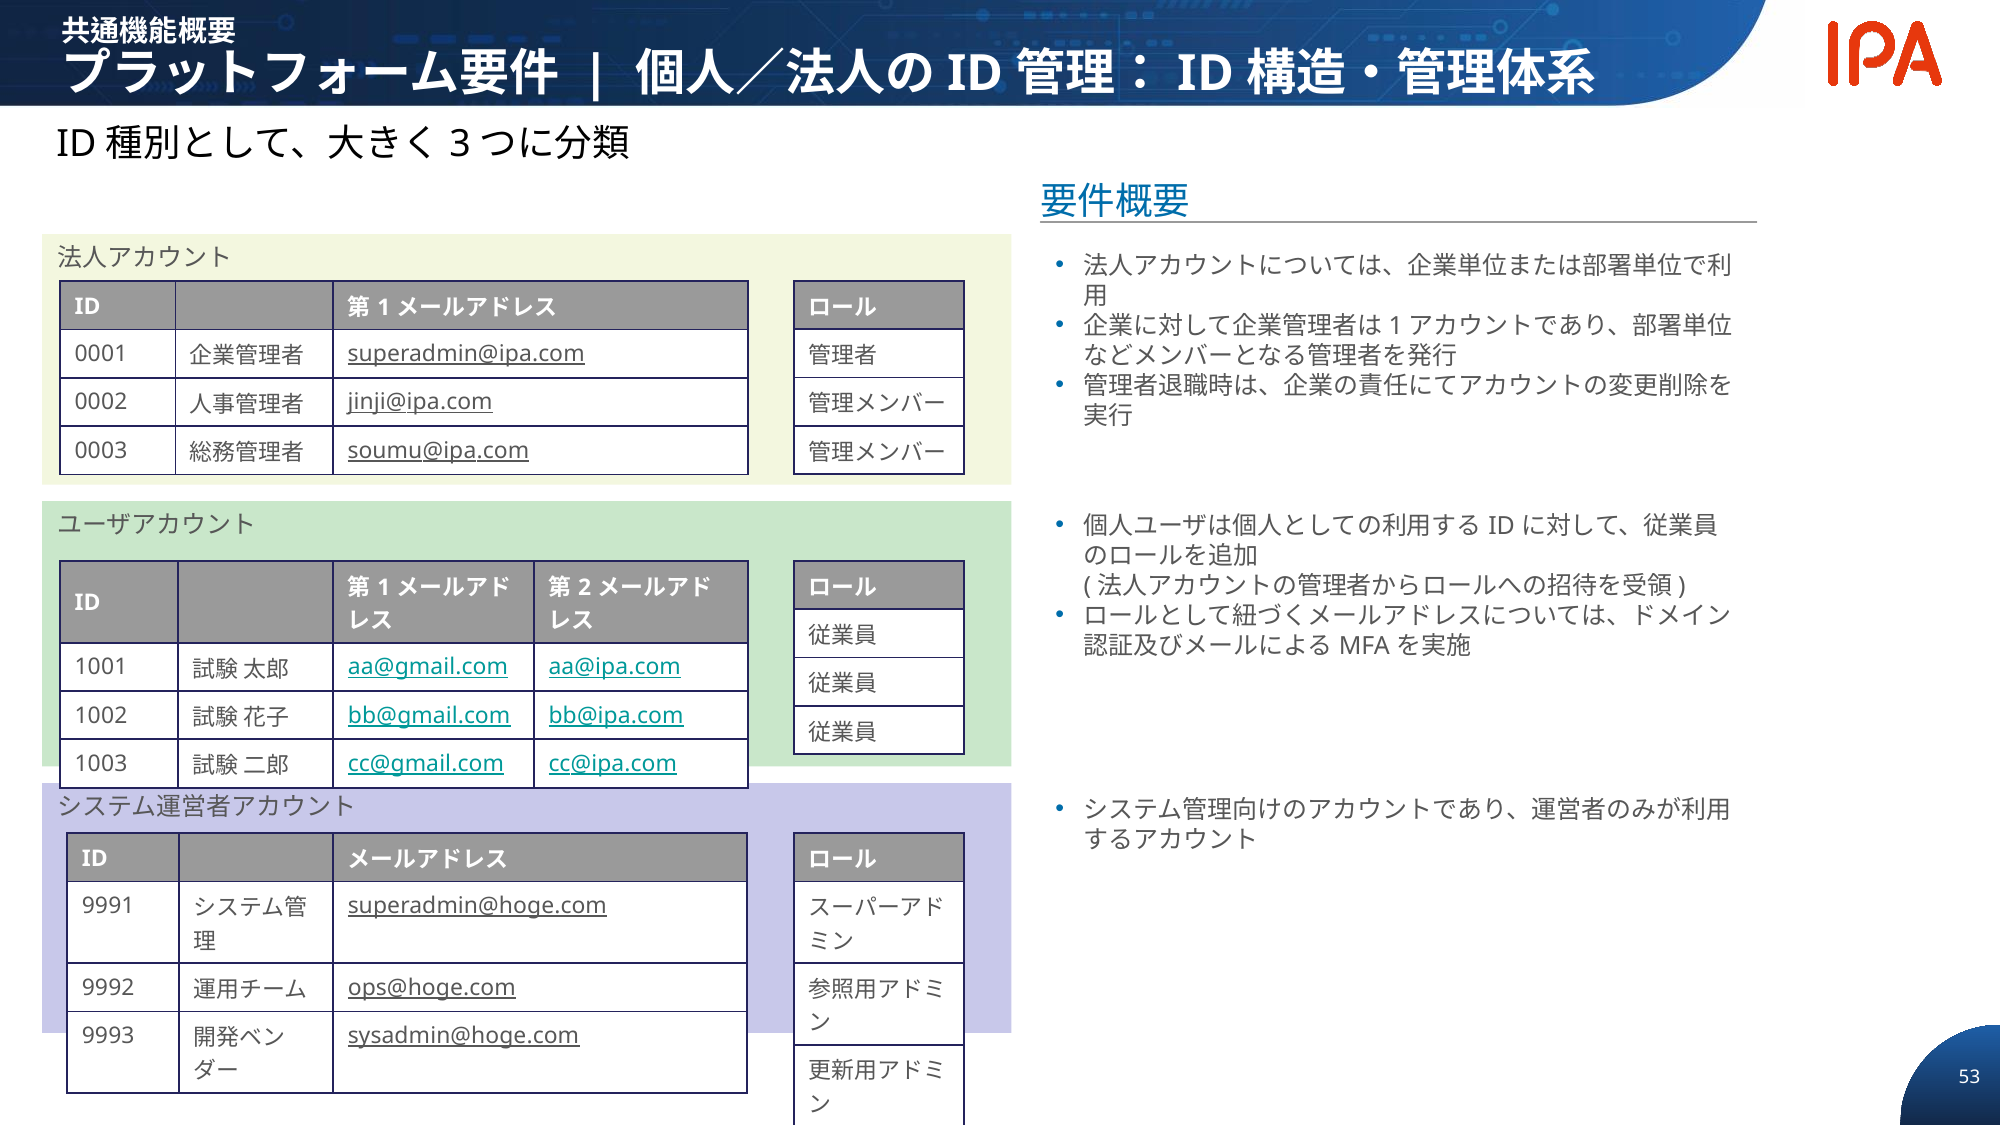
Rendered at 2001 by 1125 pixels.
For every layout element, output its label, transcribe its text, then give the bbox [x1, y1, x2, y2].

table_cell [176, 330, 332, 377]
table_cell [334, 379, 747, 425]
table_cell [180, 882, 332, 962]
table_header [179, 562, 332, 642]
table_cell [795, 378, 963, 425]
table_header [334, 282, 747, 329]
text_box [1040, 785, 1757, 830]
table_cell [334, 740, 533, 787]
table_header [61, 282, 175, 329]
picture [0, 0, 1805, 108]
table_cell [68, 1012, 178, 1092]
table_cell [795, 658, 963, 705]
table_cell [61, 644, 177, 690]
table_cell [334, 330, 747, 377]
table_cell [180, 1012, 332, 1092]
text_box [1040, 241, 1757, 286]
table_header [795, 834, 963, 881]
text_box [1040, 501, 1757, 546]
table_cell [795, 882, 963, 962]
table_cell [61, 740, 177, 787]
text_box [41, 782, 1012, 1034]
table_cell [334, 692, 533, 738]
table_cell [334, 644, 533, 690]
text_box ID種別として、大きく3つに分類 [56, 118, 1940, 216]
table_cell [179, 692, 332, 738]
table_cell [334, 964, 746, 1011]
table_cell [795, 427, 963, 473]
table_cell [795, 964, 963, 1044]
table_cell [180, 964, 332, 1011]
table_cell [535, 740, 747, 787]
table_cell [61, 427, 175, 474]
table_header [68, 834, 178, 881]
text_box 共通機能概要 プラットフォーム要件 | 個人／法人のID管理：ID構造・管理体系 [61, 16, 1794, 92]
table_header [334, 834, 746, 881]
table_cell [535, 644, 747, 690]
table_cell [535, 692, 747, 738]
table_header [795, 282, 963, 328]
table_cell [61, 330, 175, 377]
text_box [1040, 178, 1757, 223]
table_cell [179, 644, 332, 690]
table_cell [795, 610, 963, 657]
picture [1828, 21, 1942, 86]
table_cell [61, 692, 177, 738]
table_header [176, 282, 332, 329]
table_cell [61, 379, 175, 425]
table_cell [334, 1012, 746, 1092]
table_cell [334, 427, 747, 474]
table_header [334, 562, 533, 642]
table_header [180, 834, 332, 881]
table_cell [176, 379, 332, 425]
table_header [795, 562, 963, 608]
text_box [41, 233, 1012, 485]
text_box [41, 500, 1012, 767]
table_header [61, 562, 177, 642]
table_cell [68, 882, 178, 962]
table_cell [176, 427, 332, 474]
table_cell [795, 1046, 963, 1125]
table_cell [334, 882, 746, 962]
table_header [535, 562, 747, 642]
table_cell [179, 740, 332, 787]
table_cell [795, 330, 963, 377]
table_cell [68, 964, 178, 1011]
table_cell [795, 707, 963, 753]
